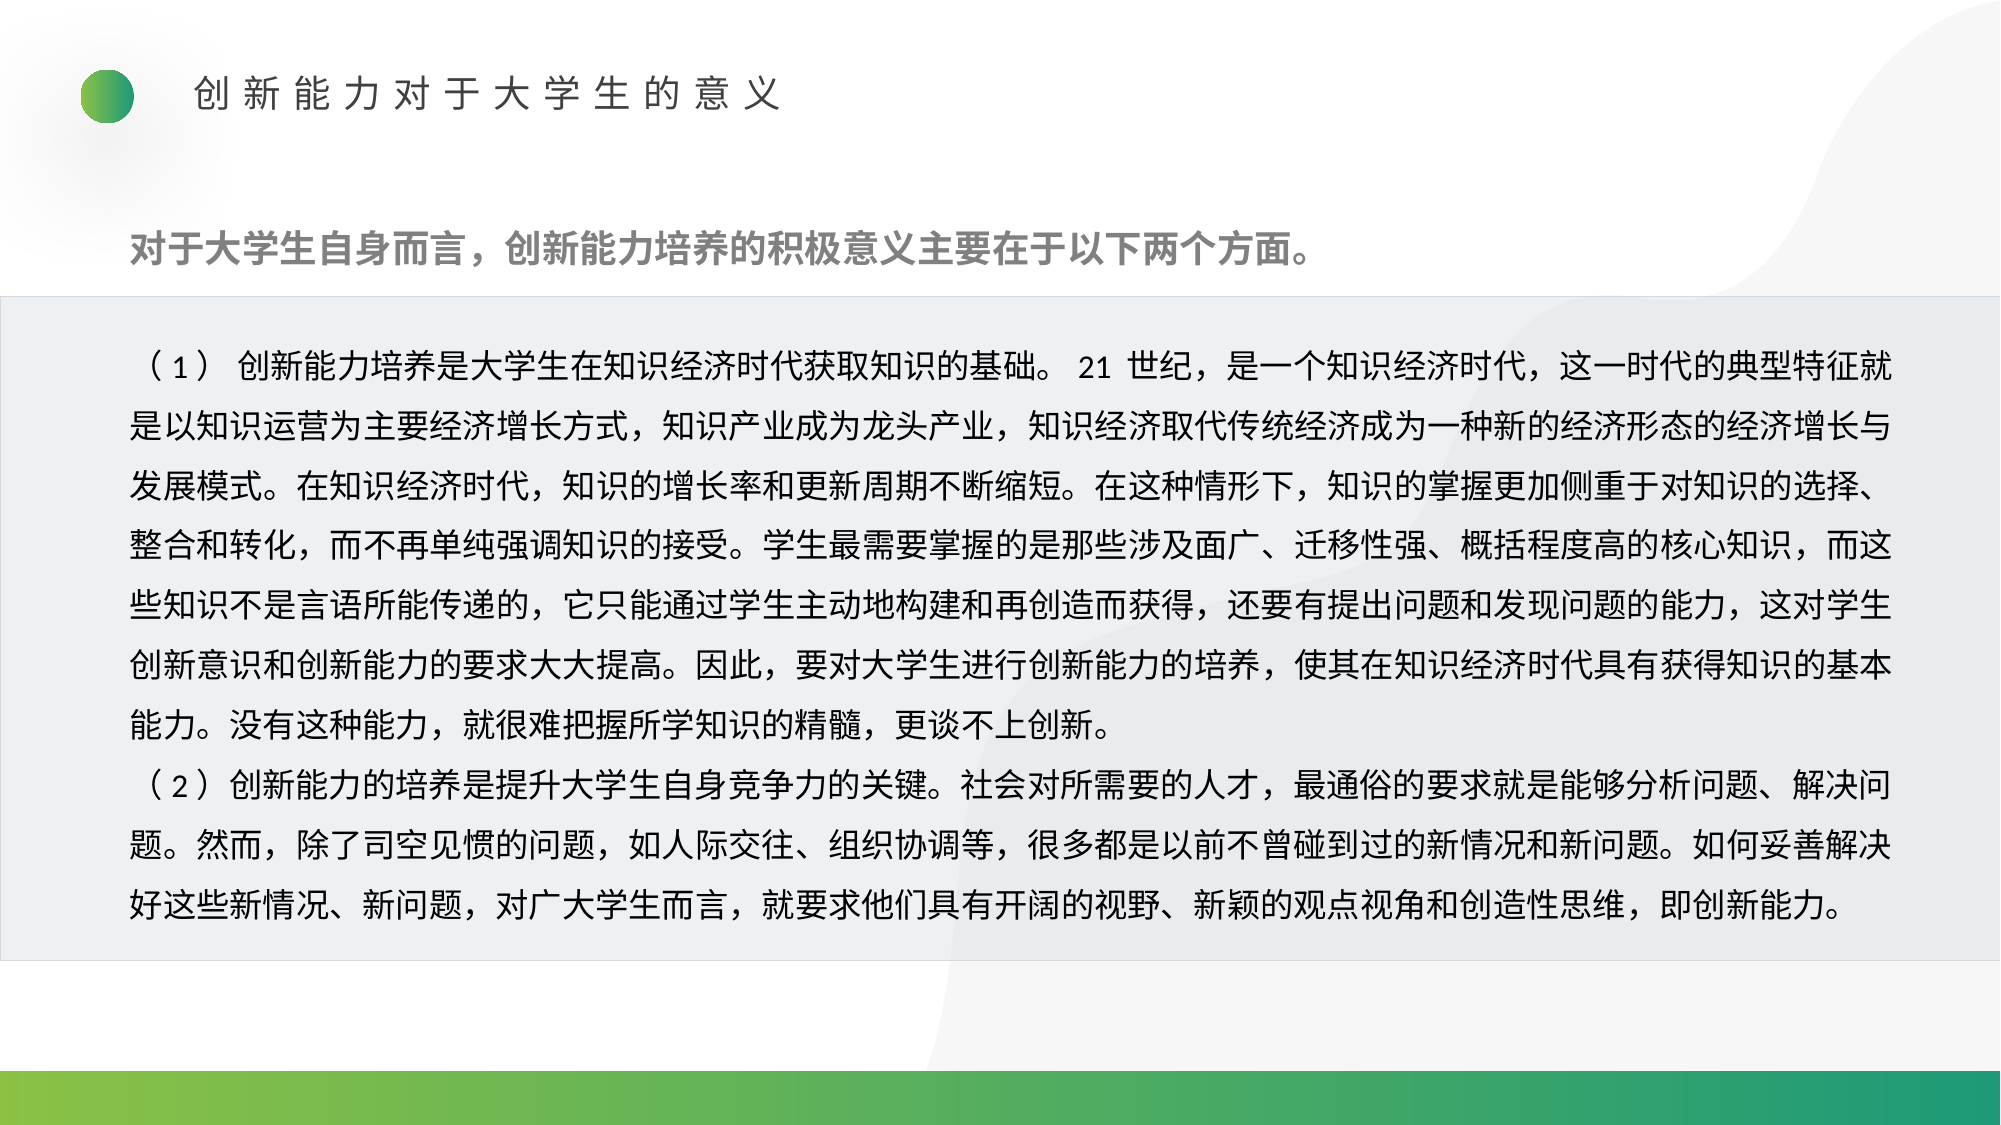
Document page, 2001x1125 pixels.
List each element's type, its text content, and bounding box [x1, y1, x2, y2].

text_box 对于大学生自身而言，创新能力培养的积极意义主要在于以下两个方面。 [115, 217, 1885, 278]
text_box [0, 295, 2000, 961]
text_box （1） 创新能力培养是大学生在知识经济时代获取知识的基础。21 世纪，是一个知识经济时代，这一时代的典型特征就是以知识运营为主要经济增长方式，知识产业成为龙头产业，知识经济取代传统经济成为一种新的经济形态的经济增长与发展模式。在知识经济时代，知识的增长率和更新周期不断缩短。在这种情形下，知识的掌握更加侧重于对知识的选择、整合和转化，而不再单纯强调知识的接受。学生最需要掌握的是那些涉及面广、迁移性强、概括程度高的核心知识，而这些知识不是言语所能传递的，它只能通过学生主动地构建和再创造而获得，还要有提出问题和发现问题的能力，这对学生创新意识和创新能力的要求大大提高。因此，要对大学生进行创新能力的培养，使其在知识经济时代具有获得知识的基本能力。没有这种能力，就很难把握所学知识的精髓，更谈不上创新。 （2）创新能力的培养是提升大学生自身竞争力的关键。社会对所需要的人才，最通俗的要求就是能够分析问题、解决问题。然而，除了司空见惯的问题，如人际交往、组织协调等，很多都是以前不曾碰到过的新情况和新问题。如何妥善解决好这些新情况、新问题，对广大学生而言，就要求他们具有开阔的视野、新颖的观点视角和创造性思维，即创新能力。 [115, 317, 1908, 932]
text_box 创新能力对于大学生的意义 [178, 62, 923, 123]
